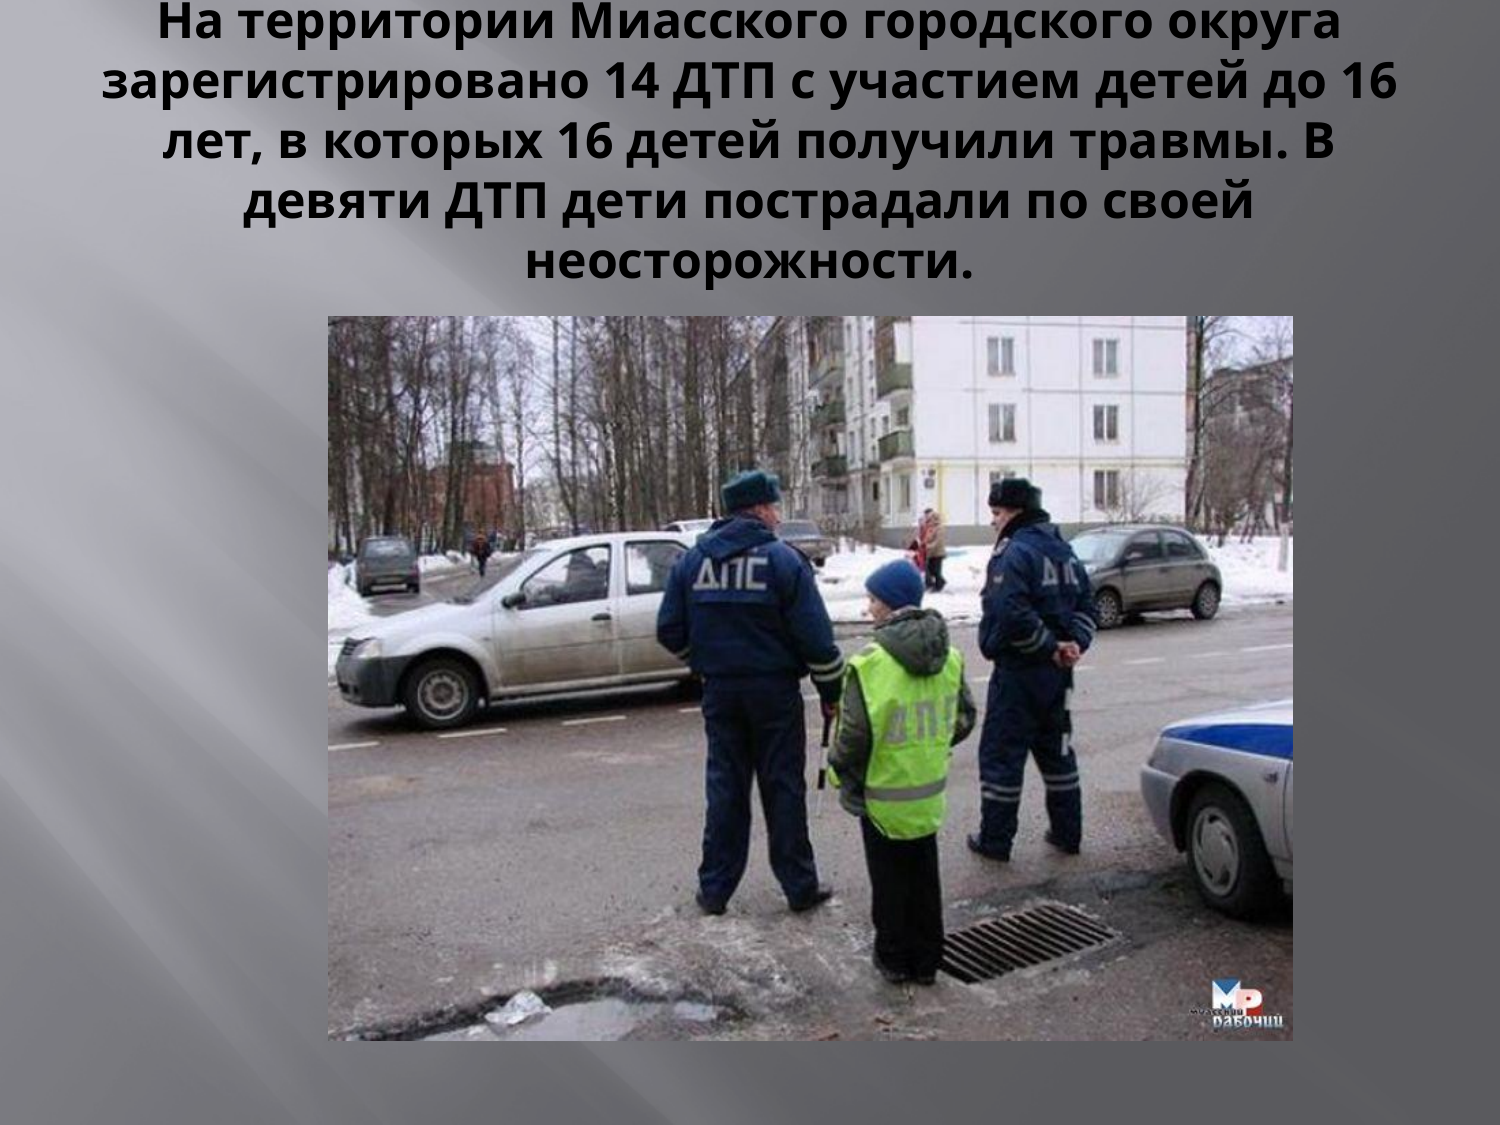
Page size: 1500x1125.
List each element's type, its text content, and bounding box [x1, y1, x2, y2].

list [327, 316, 1293, 1042]
title На территории Миасского городского округа зарегистрировано 14 ДТП с участием детей до 16 лет, в которых 16 детей получили травмы. В девяти ДТП дети пострадали по своей неосторожности. [75, 45, 1425, 233]
